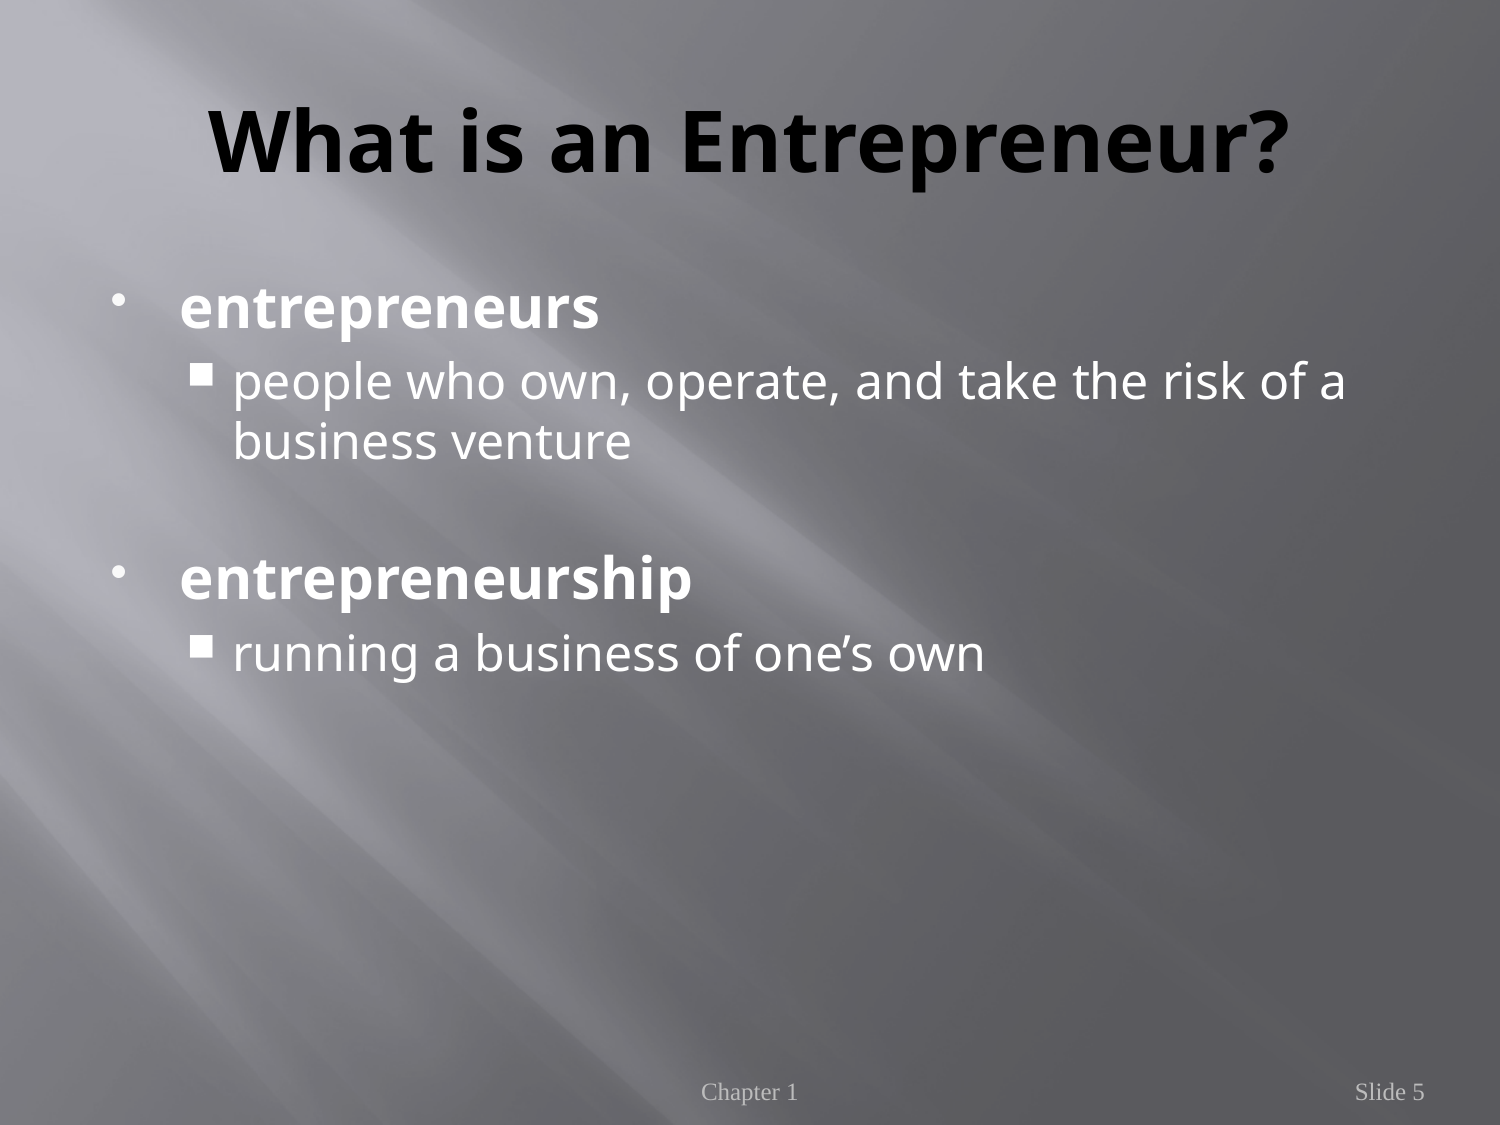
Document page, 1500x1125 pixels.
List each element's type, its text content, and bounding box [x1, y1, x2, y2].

footer Chapter 1 [512, 1052, 988, 1113]
list entrepreneurs people who own, operate, and take the risk of a business venture entrepreneurship running a business of one’s own [75, 262, 1425, 1035]
title What is an Entrepreneur? [75, 45, 1425, 233]
slide_number Slide 5 [1299, 1052, 1425, 1113]
